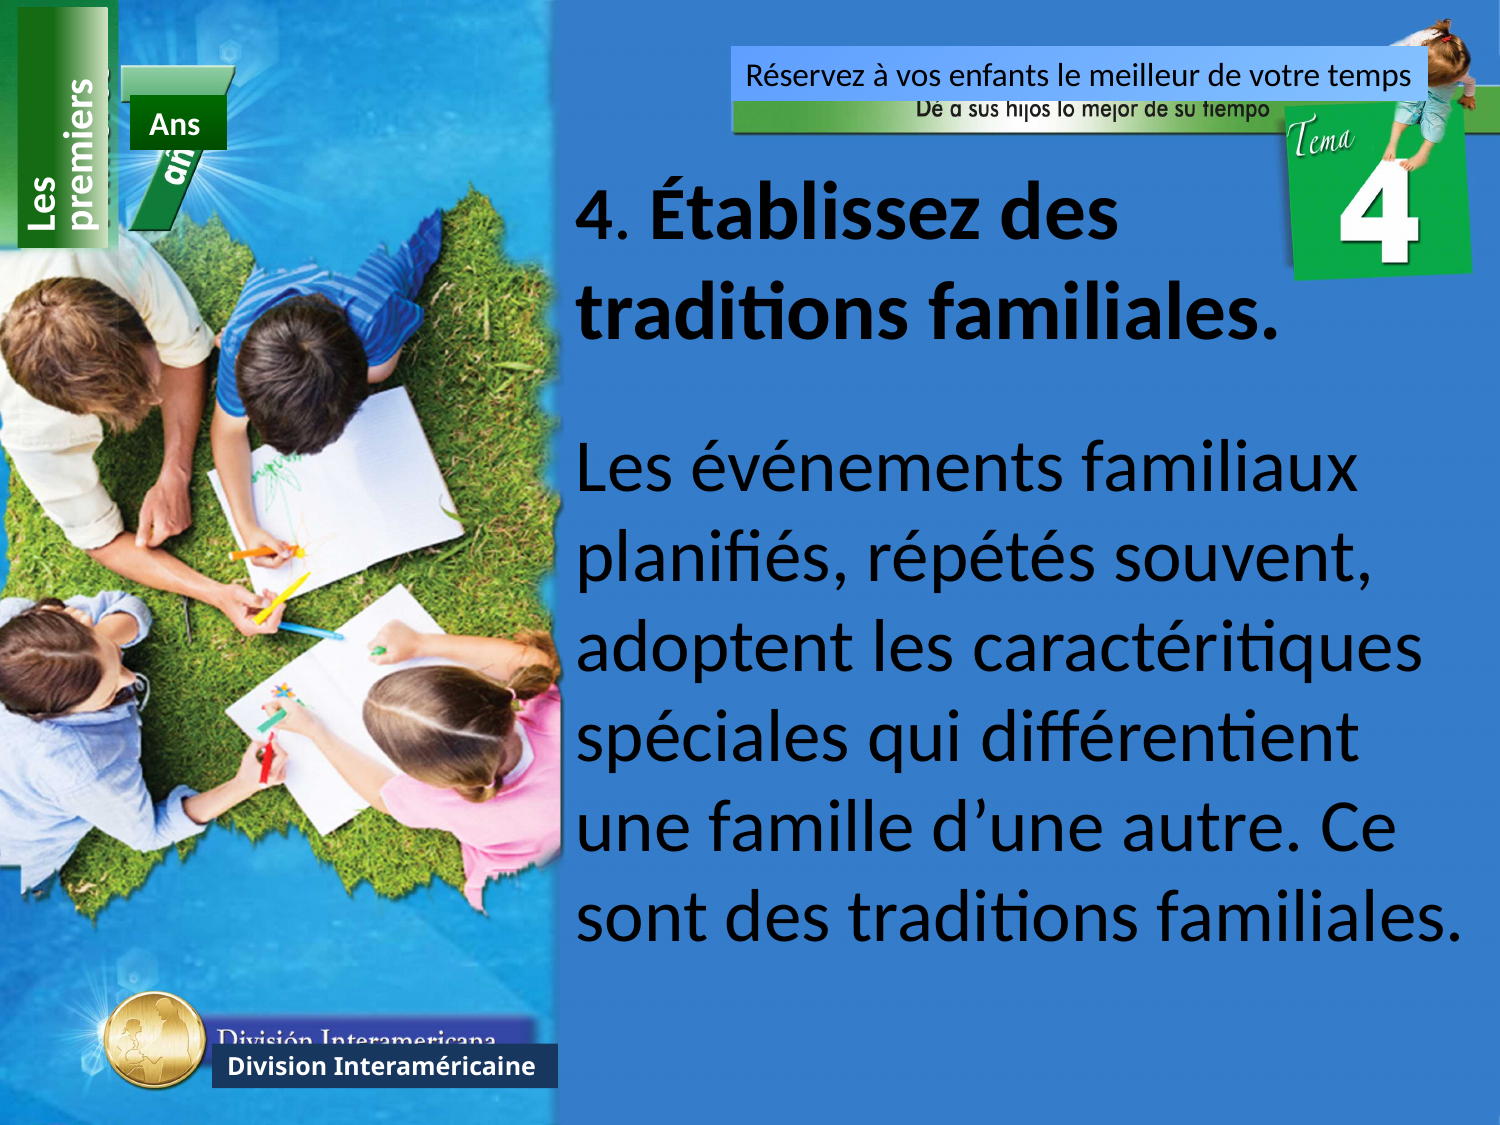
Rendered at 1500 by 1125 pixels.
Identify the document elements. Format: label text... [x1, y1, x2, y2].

picture [0, 0, 1500, 1125]
text_box Division Interaméricaine [212, 1043, 558, 1089]
text_box Ans [130, 95, 227, 150]
text_box Les premiers [17, 7, 108, 248]
text_box 4. Établissez des traditions familiales. Les événements familiaux planifiés, répétés souvent, adoptent les caractéritiques spéciales qui différentient une famille d’une autre. Ce sont des traditions familiales. [560, 148, 1483, 964]
text_box Réservez à vos enfants le meilleur de votre temps [730, 46, 1428, 101]
